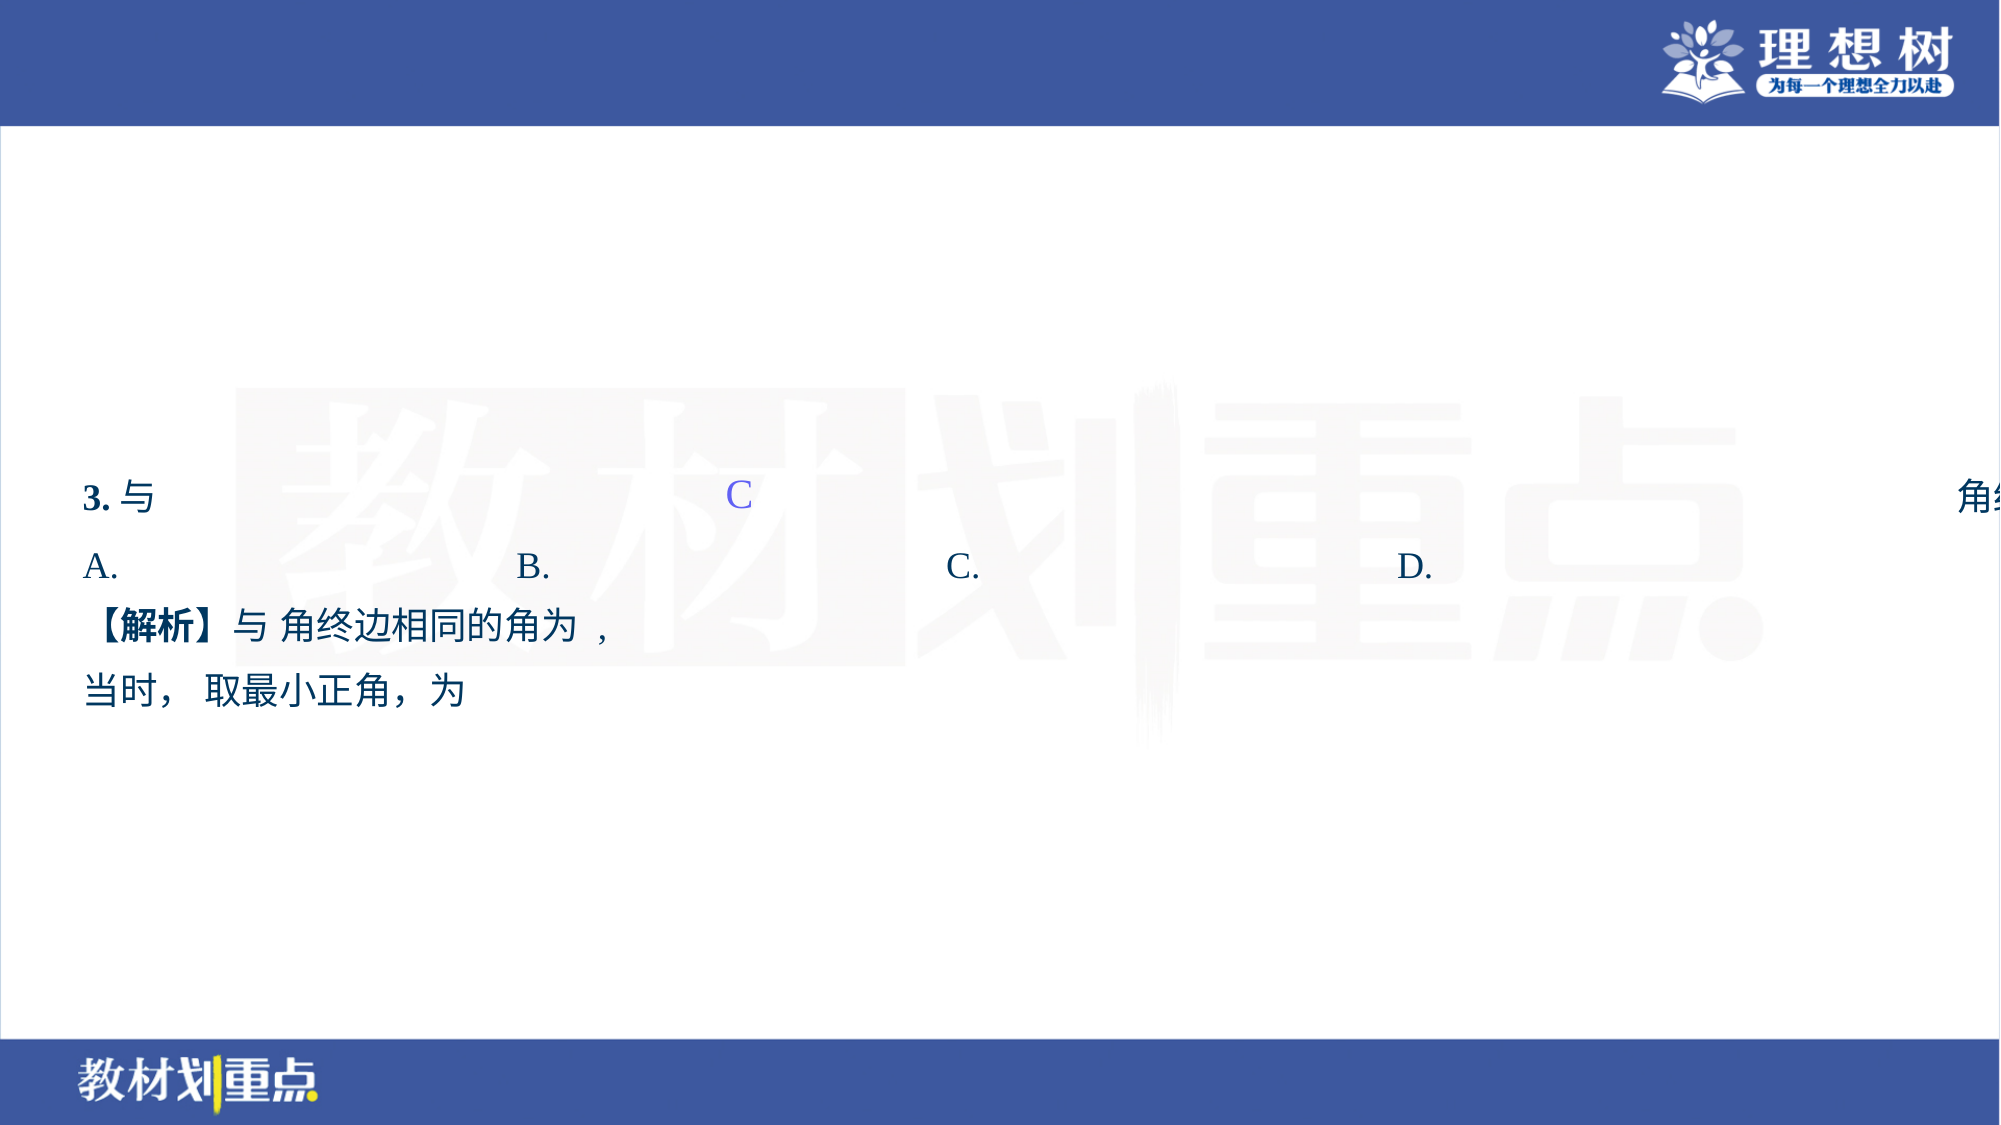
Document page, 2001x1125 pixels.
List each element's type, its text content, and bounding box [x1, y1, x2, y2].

picture [0, 0, 2000, 1125]
text_box C [710, 464, 769, 515]
